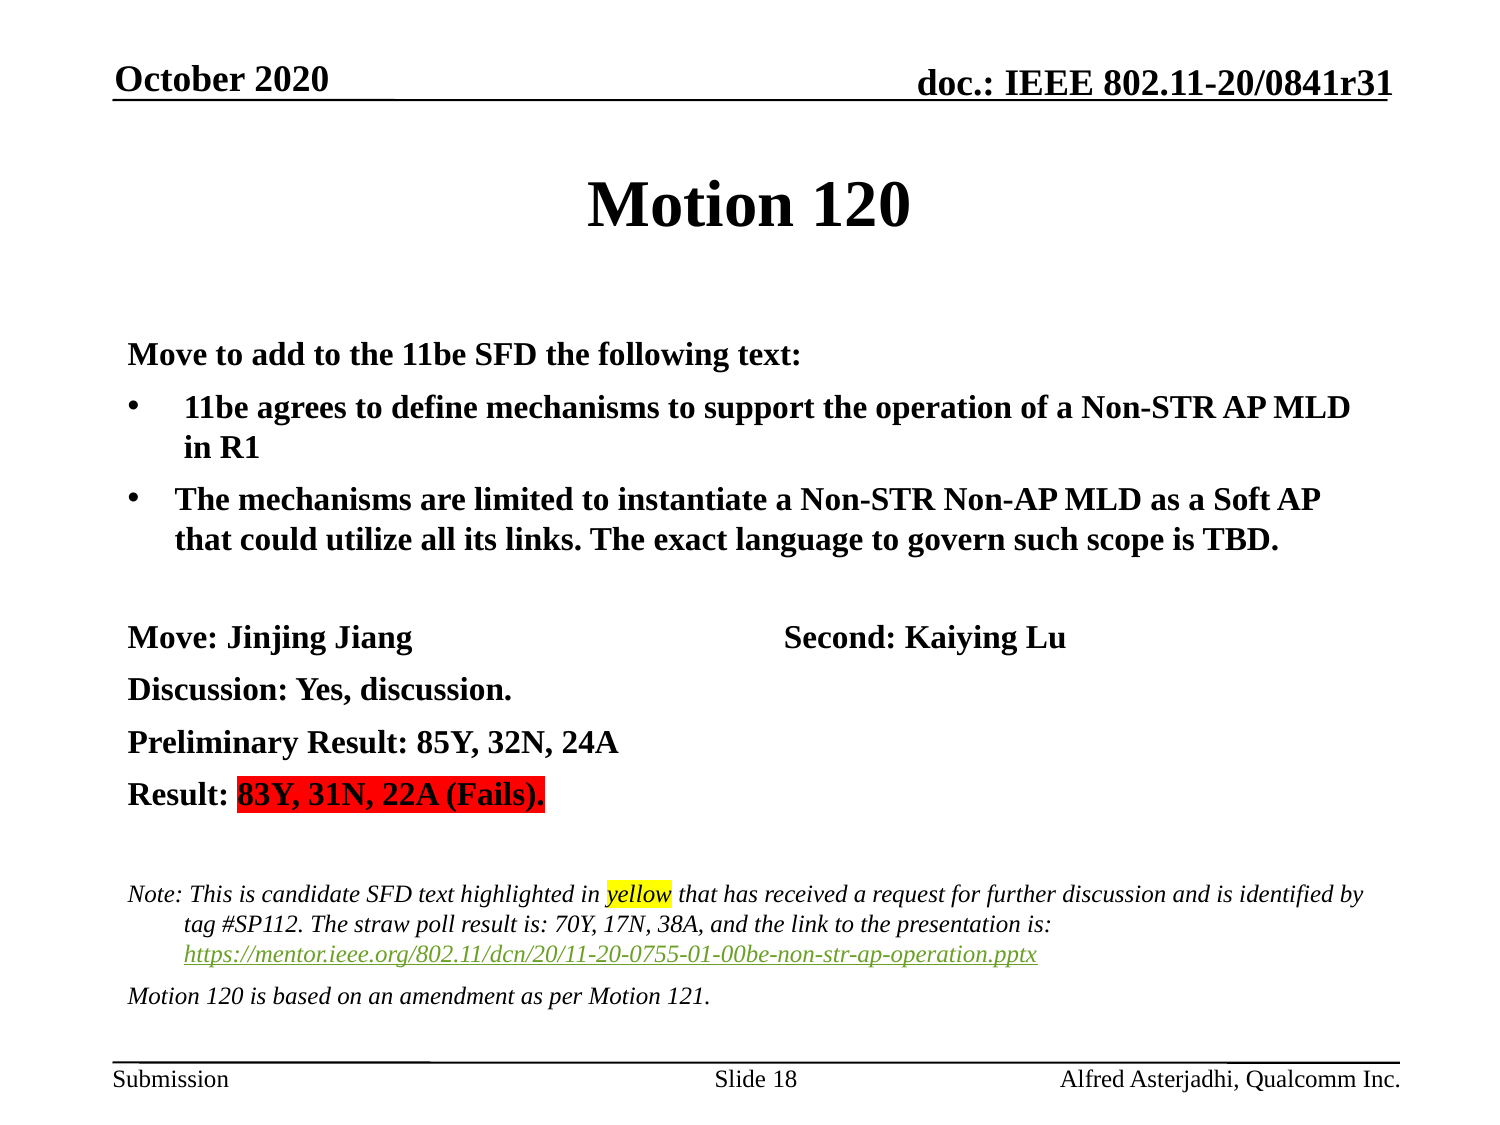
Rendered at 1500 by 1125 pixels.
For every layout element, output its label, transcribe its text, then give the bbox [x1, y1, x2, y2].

title Motion 120 [112, 112, 1388, 288]
list Move to add to the 11be SFD the following text: 11be agrees to define mechanisms to support the operation of a Non-STR AP MLD in R1 The mechanisms are limited to instantiate a Non-STR Non-AP MLD as a Soft AP that could utilize all its links. The exact language to govern such scope is TBD. Move: Jinjing Jiang Second: Kaiying Lu Discussion: Yes, discussion. Preliminary Result: 85Y, 32N, 24A Result: 83Y, 31N, 22A (Fails). Note: This is candidate SFD text highlighted in yellow that has received a request for further discussion and is identified by tag #SP112. The straw poll result is: 70Y, 17N, 38A, and the link to the presentation is: https://mentor.ieee.org/802.11/dcn/20/11-20-0755-01-00be-non-str-ap-operation.pptx Motion 120 is based on an amendment as per Motion 121. [112, 324, 1388, 1063]
slide_number Slide 18 [712, 1061, 800, 1123]
footer Alfred Asterjadhi, Qualcomm Inc. [878, 1061, 1402, 1093]
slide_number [114, 54, 423, 100]
